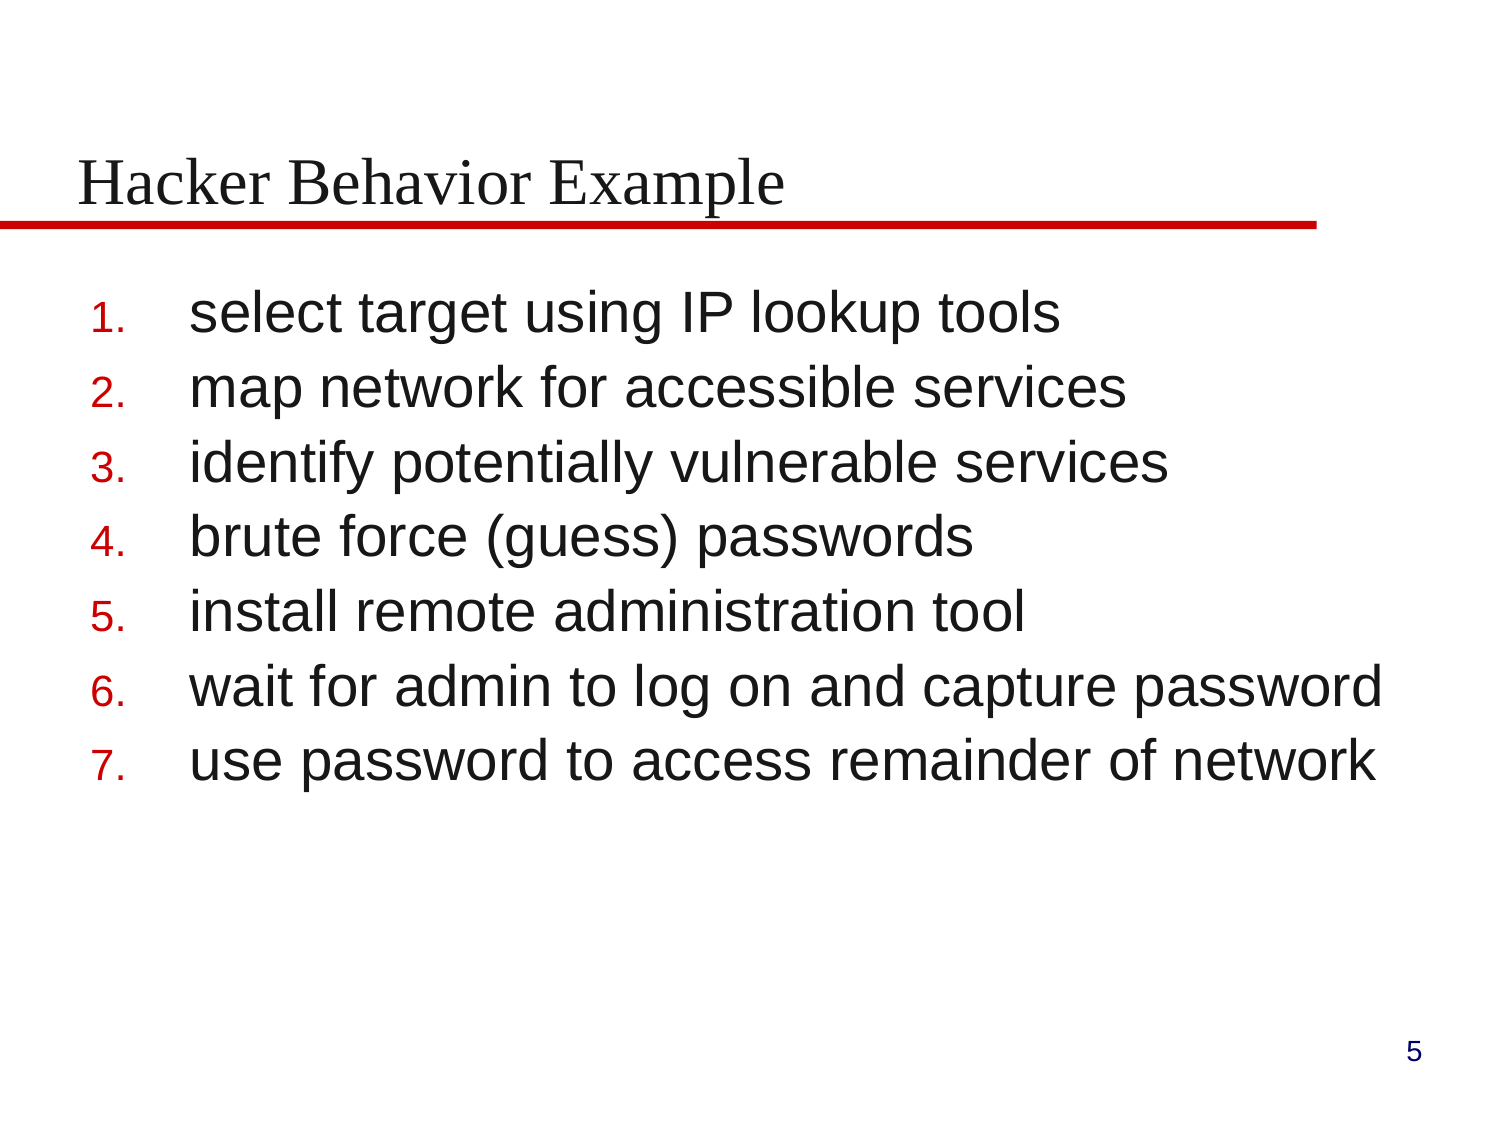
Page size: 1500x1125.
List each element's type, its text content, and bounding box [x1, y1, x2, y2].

title Hacker Behavior Example [62, 43, 1338, 226]
list select target using IP lookup tools map network for accessible services identify potentially vulnerable services brute force (guess) passwords install remote administration tool wait for admin to log on and capture password use password to access remainder of network [74, 274, 1426, 1051]
slide_number 5 [1125, 1012, 1438, 1088]
